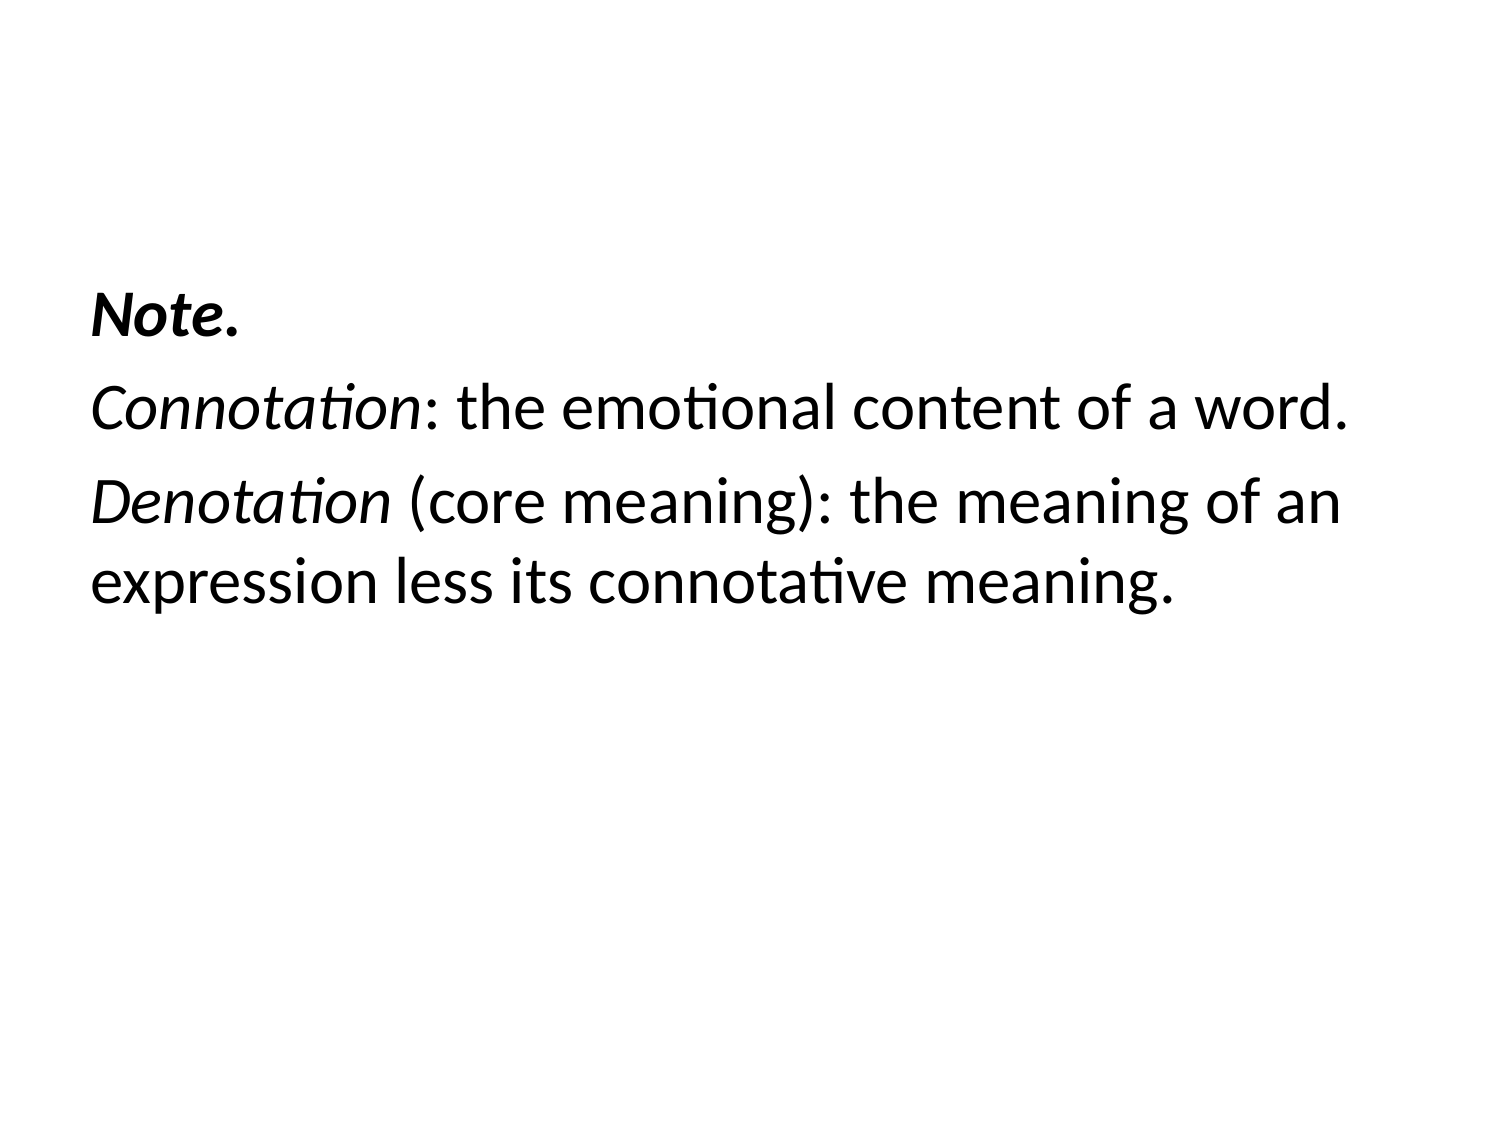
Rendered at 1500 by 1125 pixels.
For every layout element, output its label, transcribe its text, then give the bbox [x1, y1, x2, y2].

list Note. Connotation: the emotional content of a word. Denotation (core meaning): the meaning of an expression less its connotative meaning. [75, 262, 1425, 1005]
